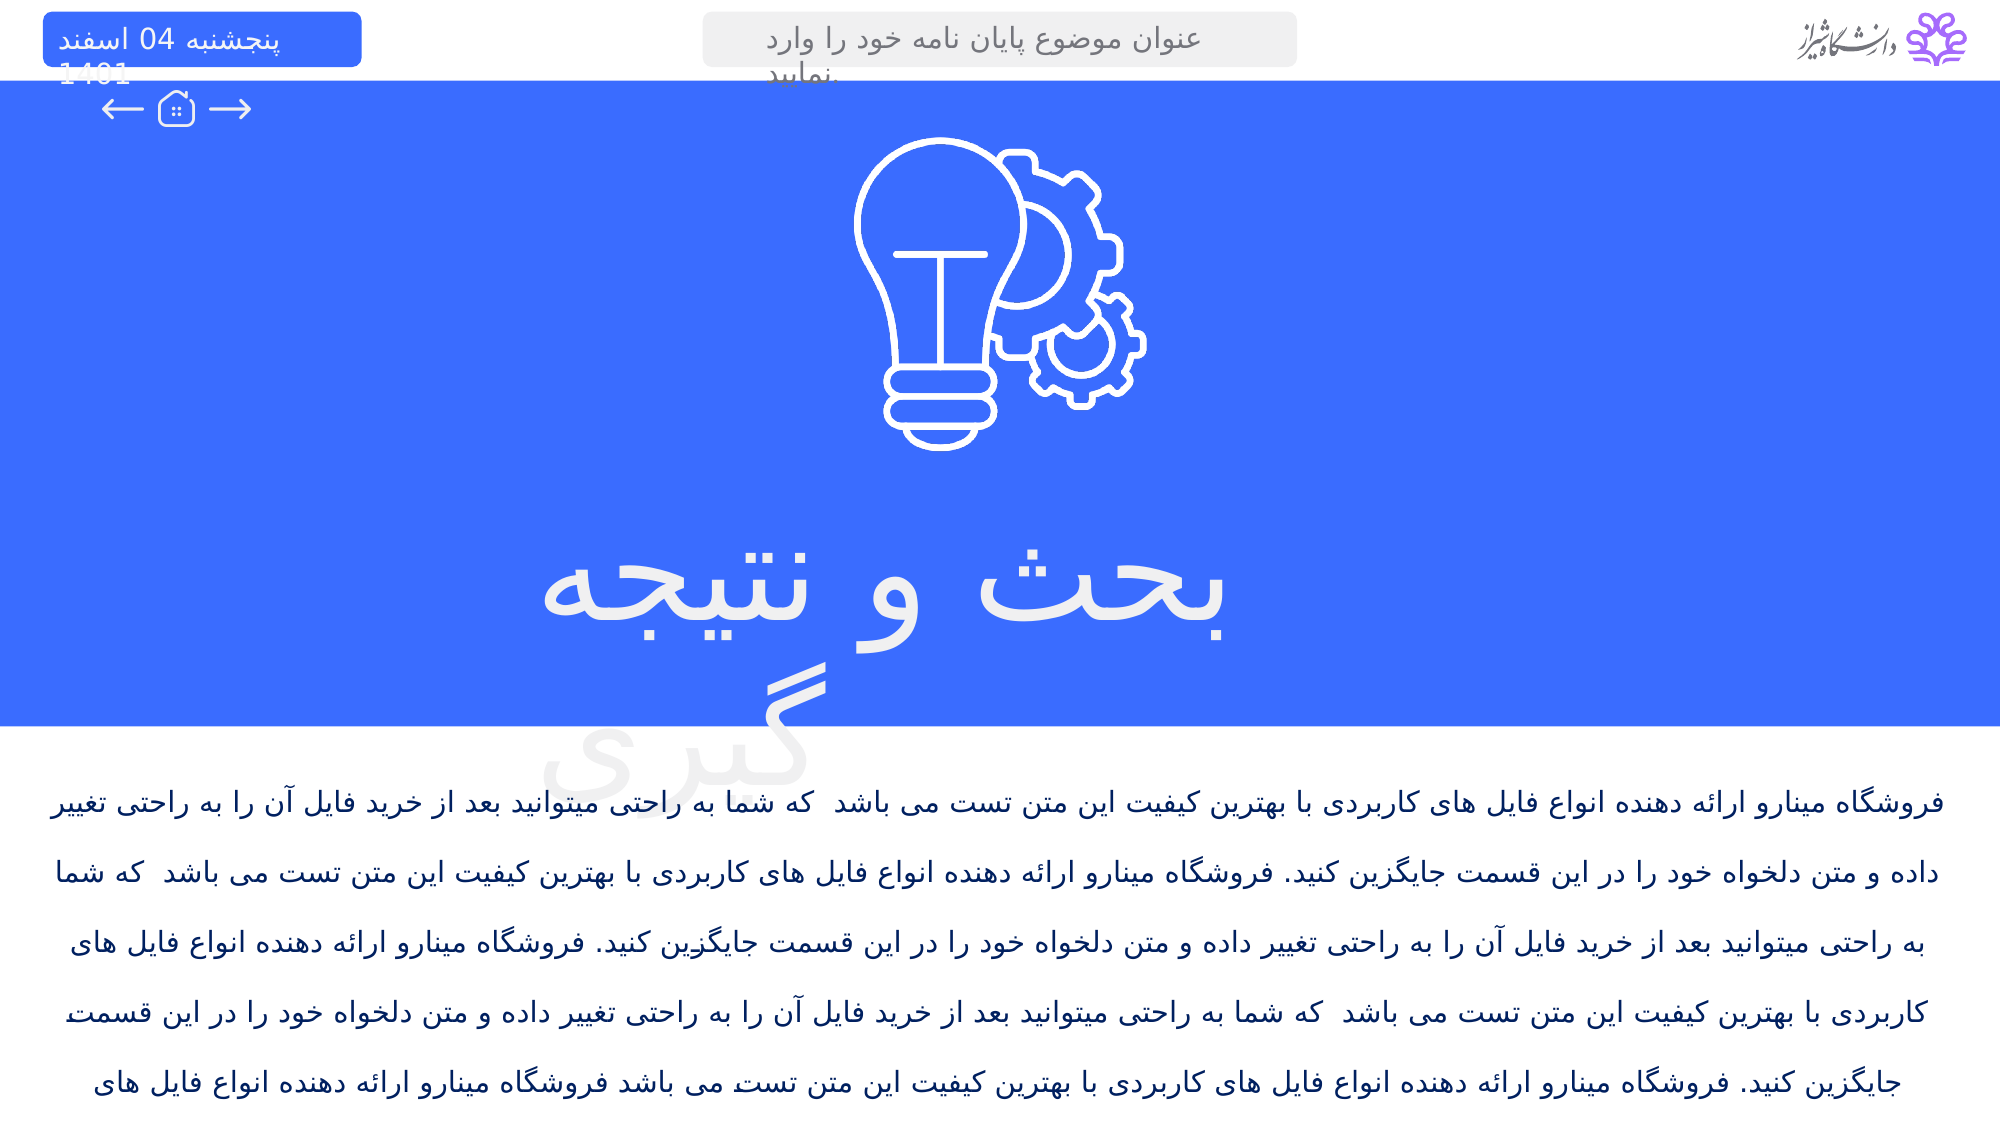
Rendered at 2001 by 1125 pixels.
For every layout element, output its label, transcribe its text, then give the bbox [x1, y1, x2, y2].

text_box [1906, 12, 1967, 66]
text_box پنجشنبه 04 اسفند 1401 [43, 12, 370, 98]
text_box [521, 119, 1479, 658]
text_box عنوان موضوع پایان نامه خود را وارد نمایید. [750, 12, 1250, 97]
picture [158, 90, 195, 127]
picture [209, 88, 251, 130]
text_box فروشگاه مینارو ارائه دهنده انواع فایل های کاربردی با بهترین کیفیت این متن تست می باشد که شما به راحتی میتوانید بعد از خرید فایل آن را به راحتی تغییر داده و متن دلخواه خود را در این قسمت جایگزین کنید. فروشگاه مینارو ارائه دهنده انواع فایل های کاربردی با بهترین کیفیت این متن تست می باشد که شما به راحتی میتوانید بعد از خرید فایل آن را به راحتی تغییر داده و متن دلخواه خود را در این قسمت جایگزین کنید. فروشگاه مینارو ارائه دهنده انواع فایل های کاربردی با بهترین کیفیت این متن تست می باشد که شما به راحتی میتوانید بعد از خرید فایل آن را به راحتی تغییر داده و متن دلخواه خود را در این قسمت جایگزین کنید. فروشگاه مینارو ارائه دهنده انواع فایل های کاربردی با بهترین کیفیت این متن تست می باشد فروشگاه مینارو ارائه دهنده انواع فایل های کاربردی با بهترین کیفیت این متن تست می باشد [28, 741, 1969, 1125]
picture [102, 88, 144, 130]
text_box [1796, 18, 1897, 60]
